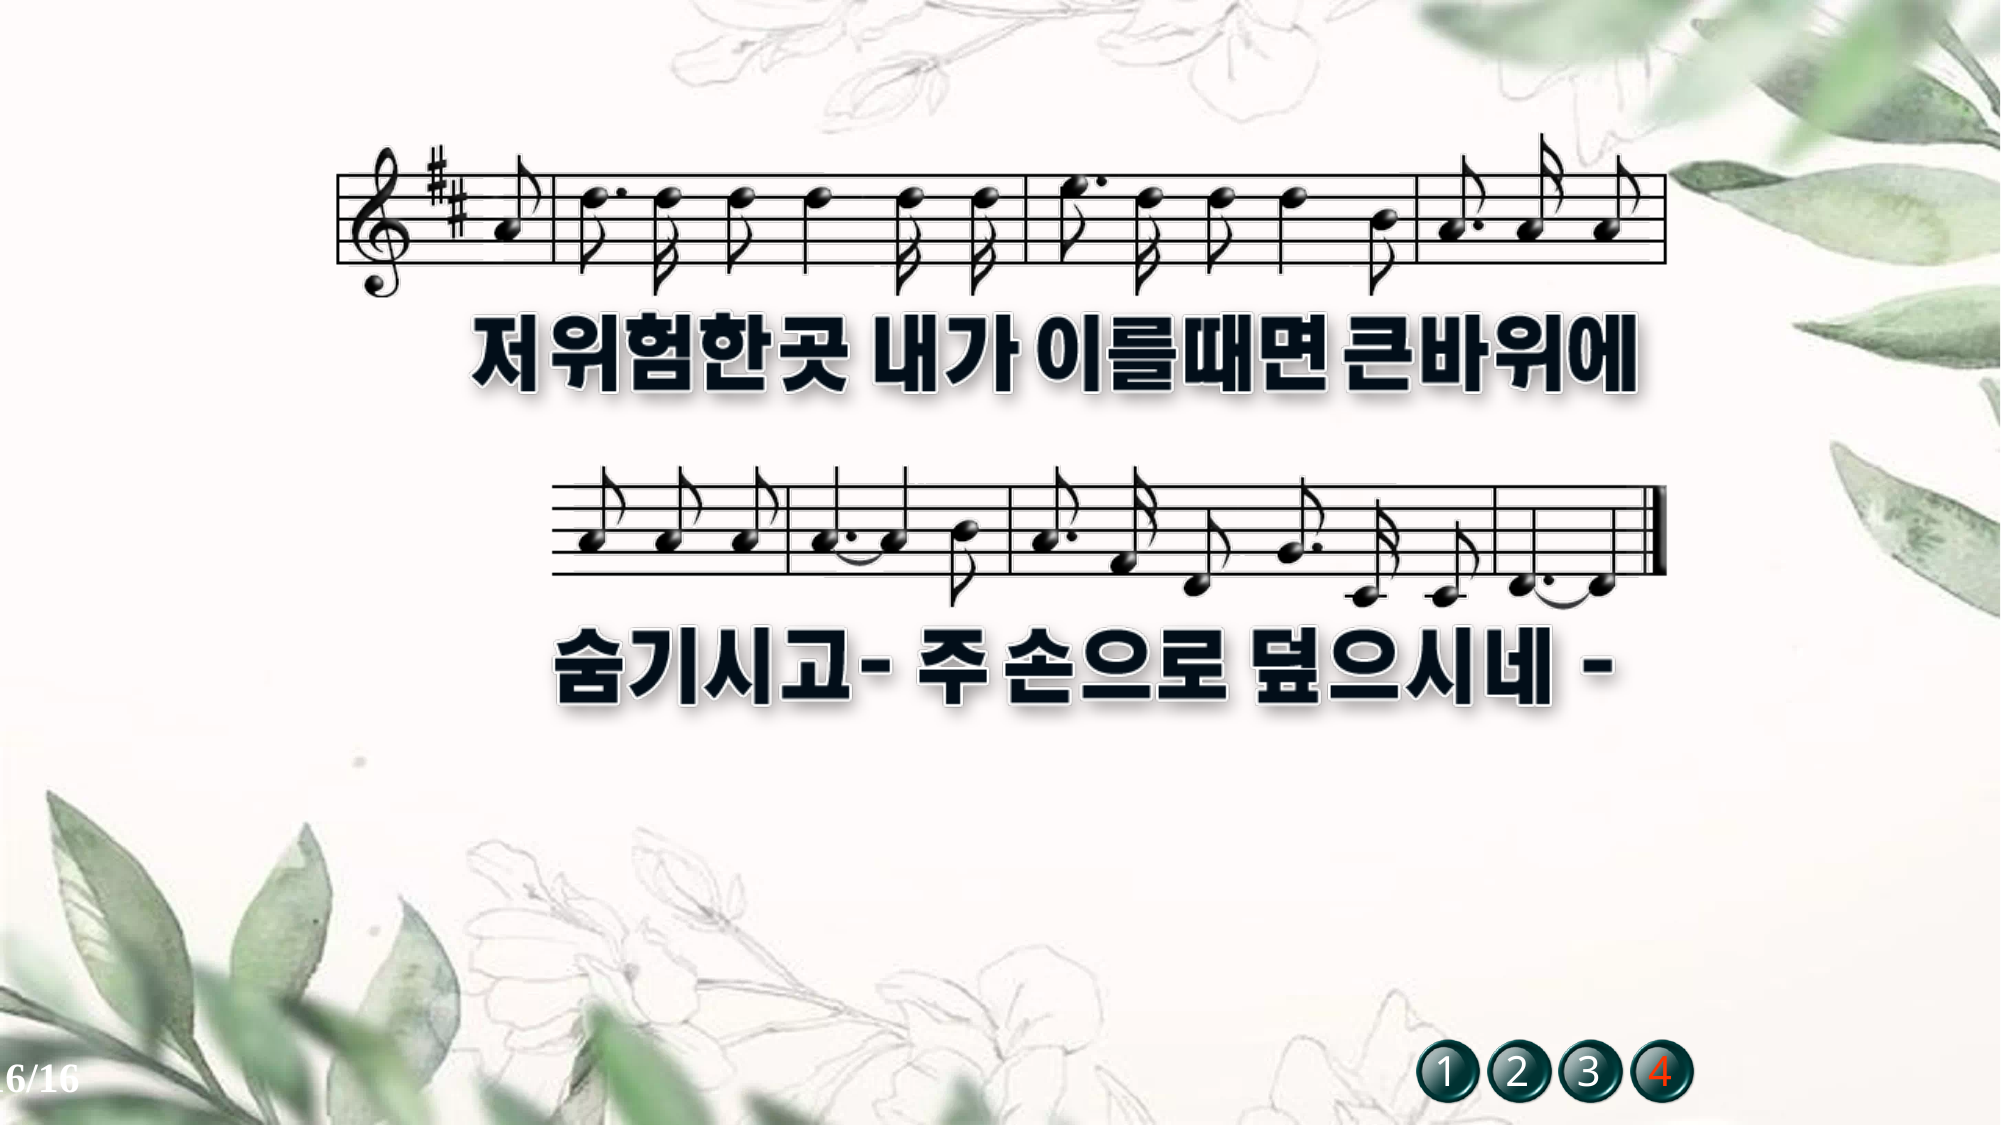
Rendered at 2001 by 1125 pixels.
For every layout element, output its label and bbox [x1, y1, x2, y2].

picture [0, 0, 2001, 1125]
text_box [1484, 1035, 1555, 1106]
text_box [1555, 1035, 1626, 1106]
text_box [1413, 1035, 1484, 1106]
text_box [1627, 1035, 1697, 1106]
